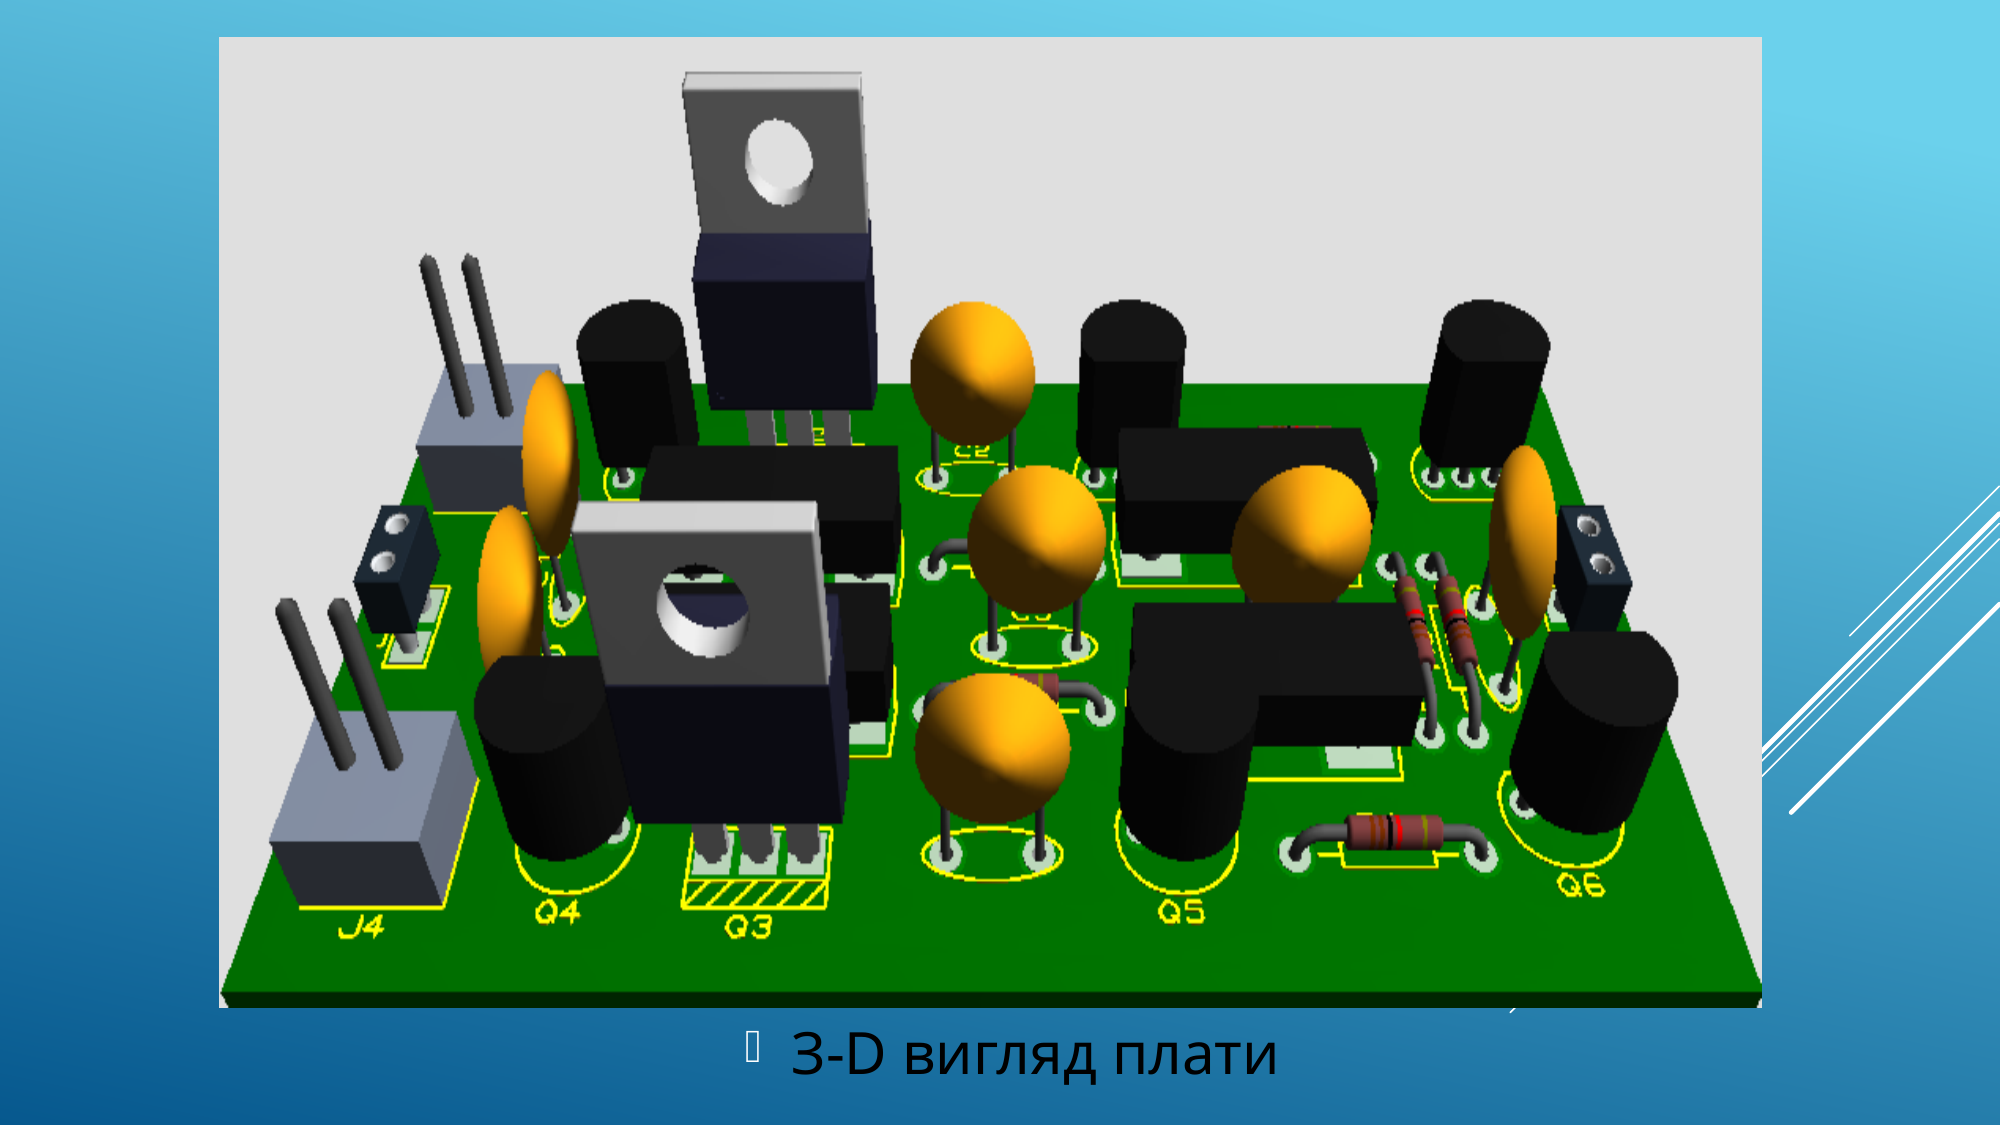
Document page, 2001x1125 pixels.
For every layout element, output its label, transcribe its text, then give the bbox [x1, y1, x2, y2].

picture [219, 37, 1763, 1008]
list З-D вигляд плати [729, 1008, 1452, 1096]
